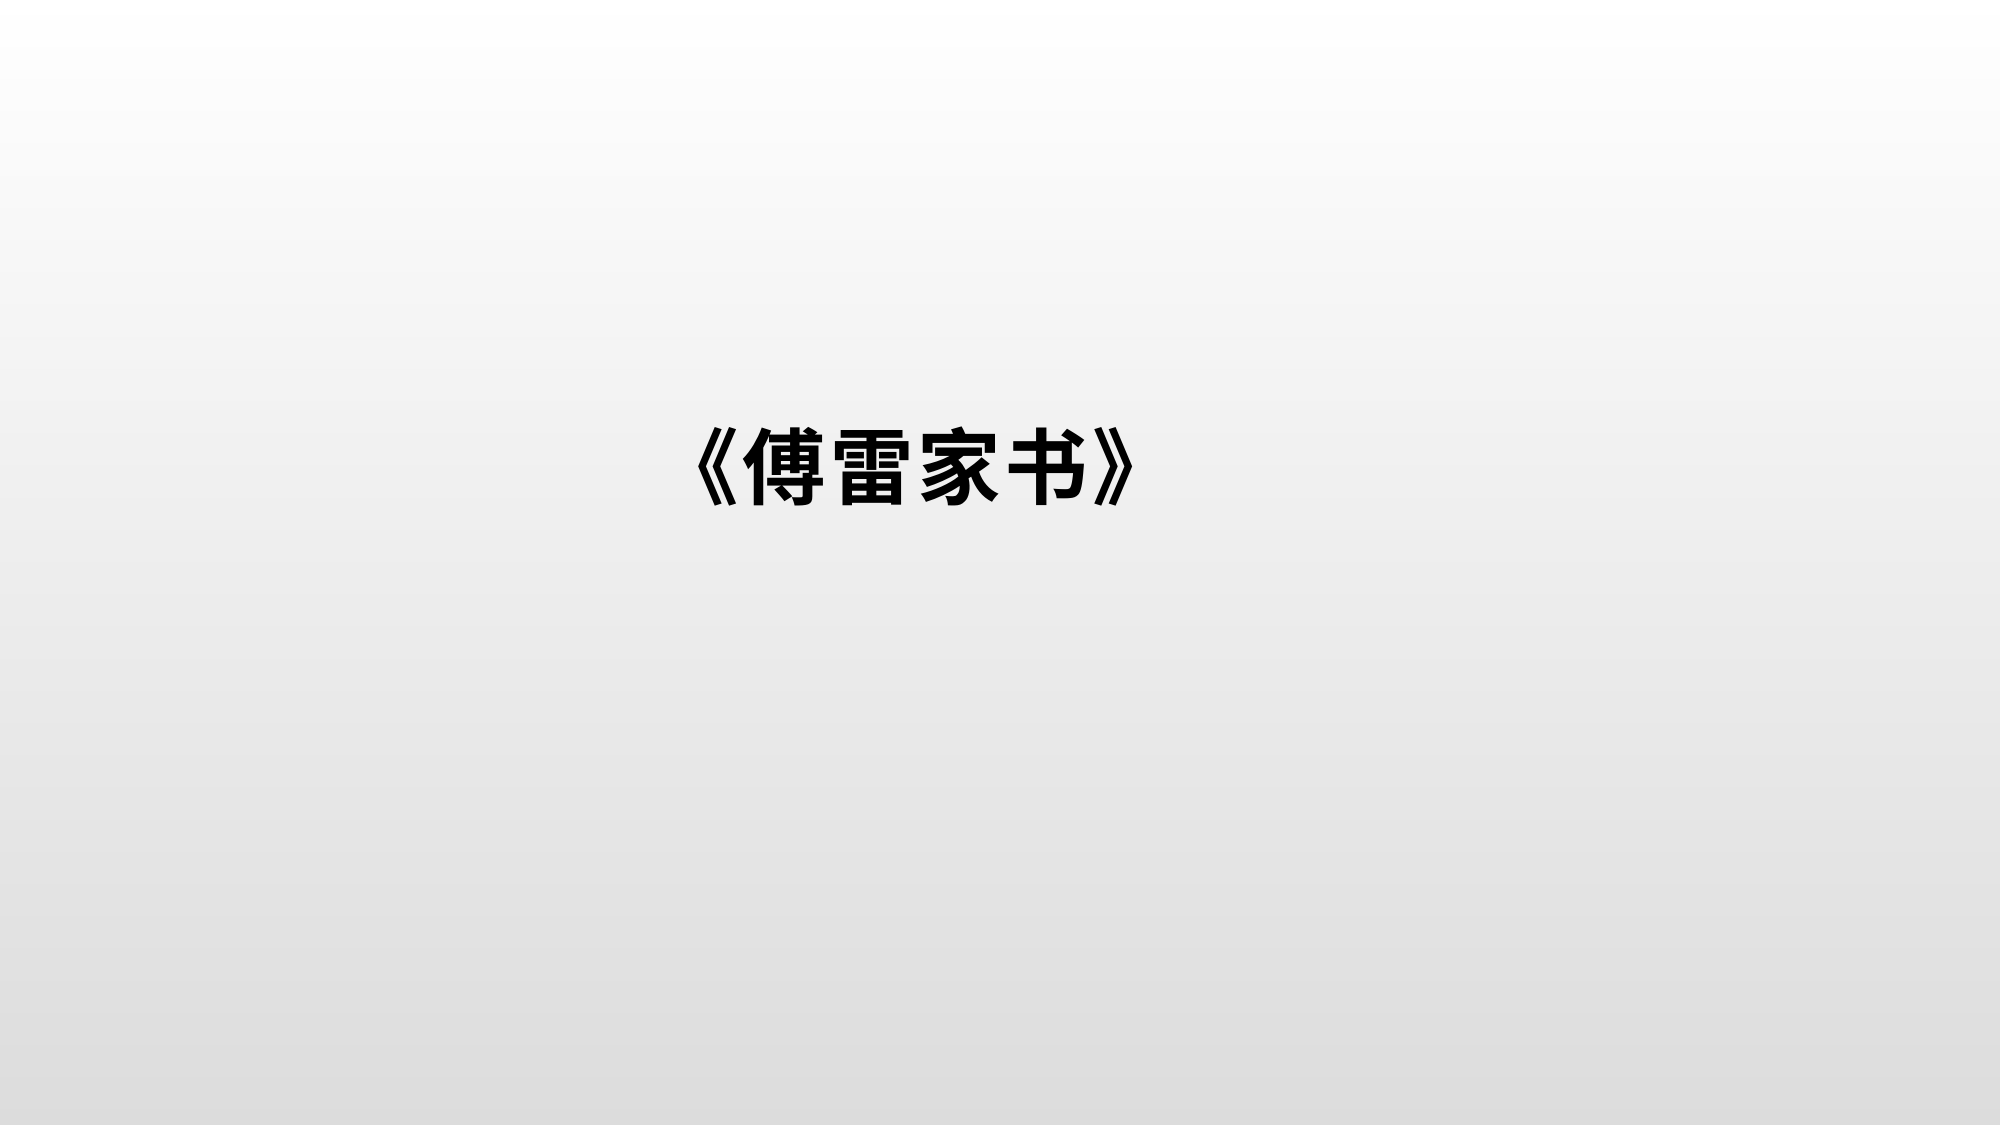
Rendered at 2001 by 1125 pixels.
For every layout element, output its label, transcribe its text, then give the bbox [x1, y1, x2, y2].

title 《傅雷家书》 [638, 413, 1335, 518]
